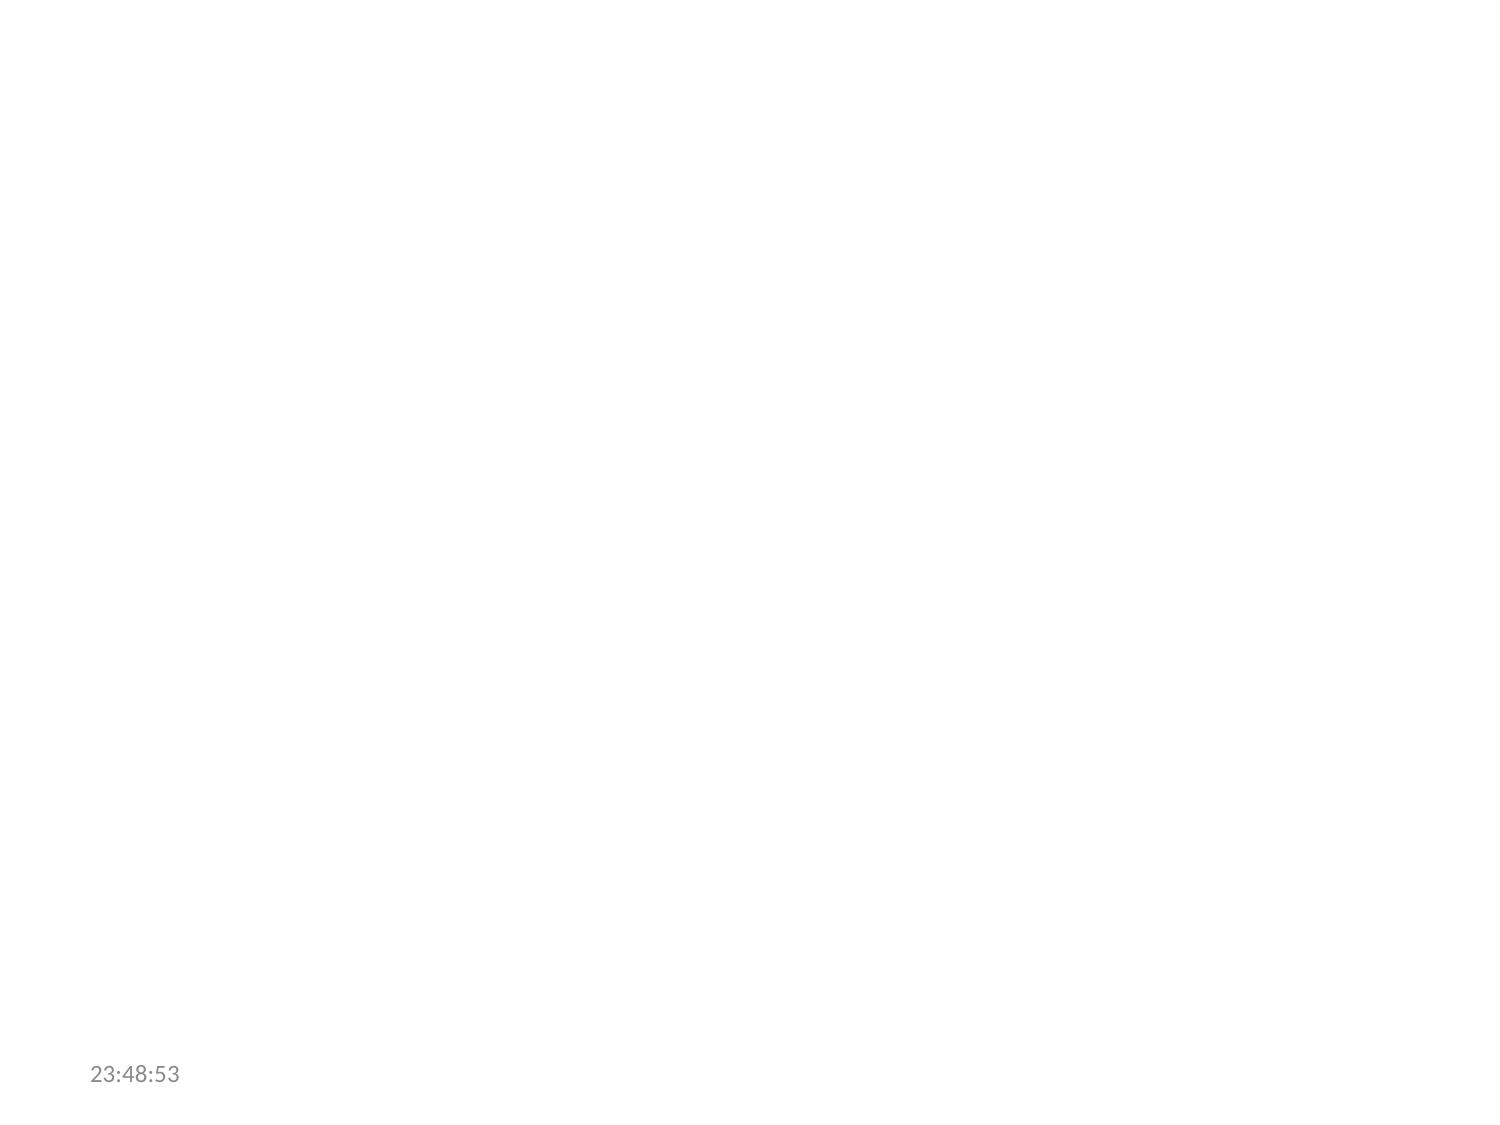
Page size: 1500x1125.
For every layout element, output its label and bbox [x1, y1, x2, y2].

slide_number [75, 1042, 425, 1103]
